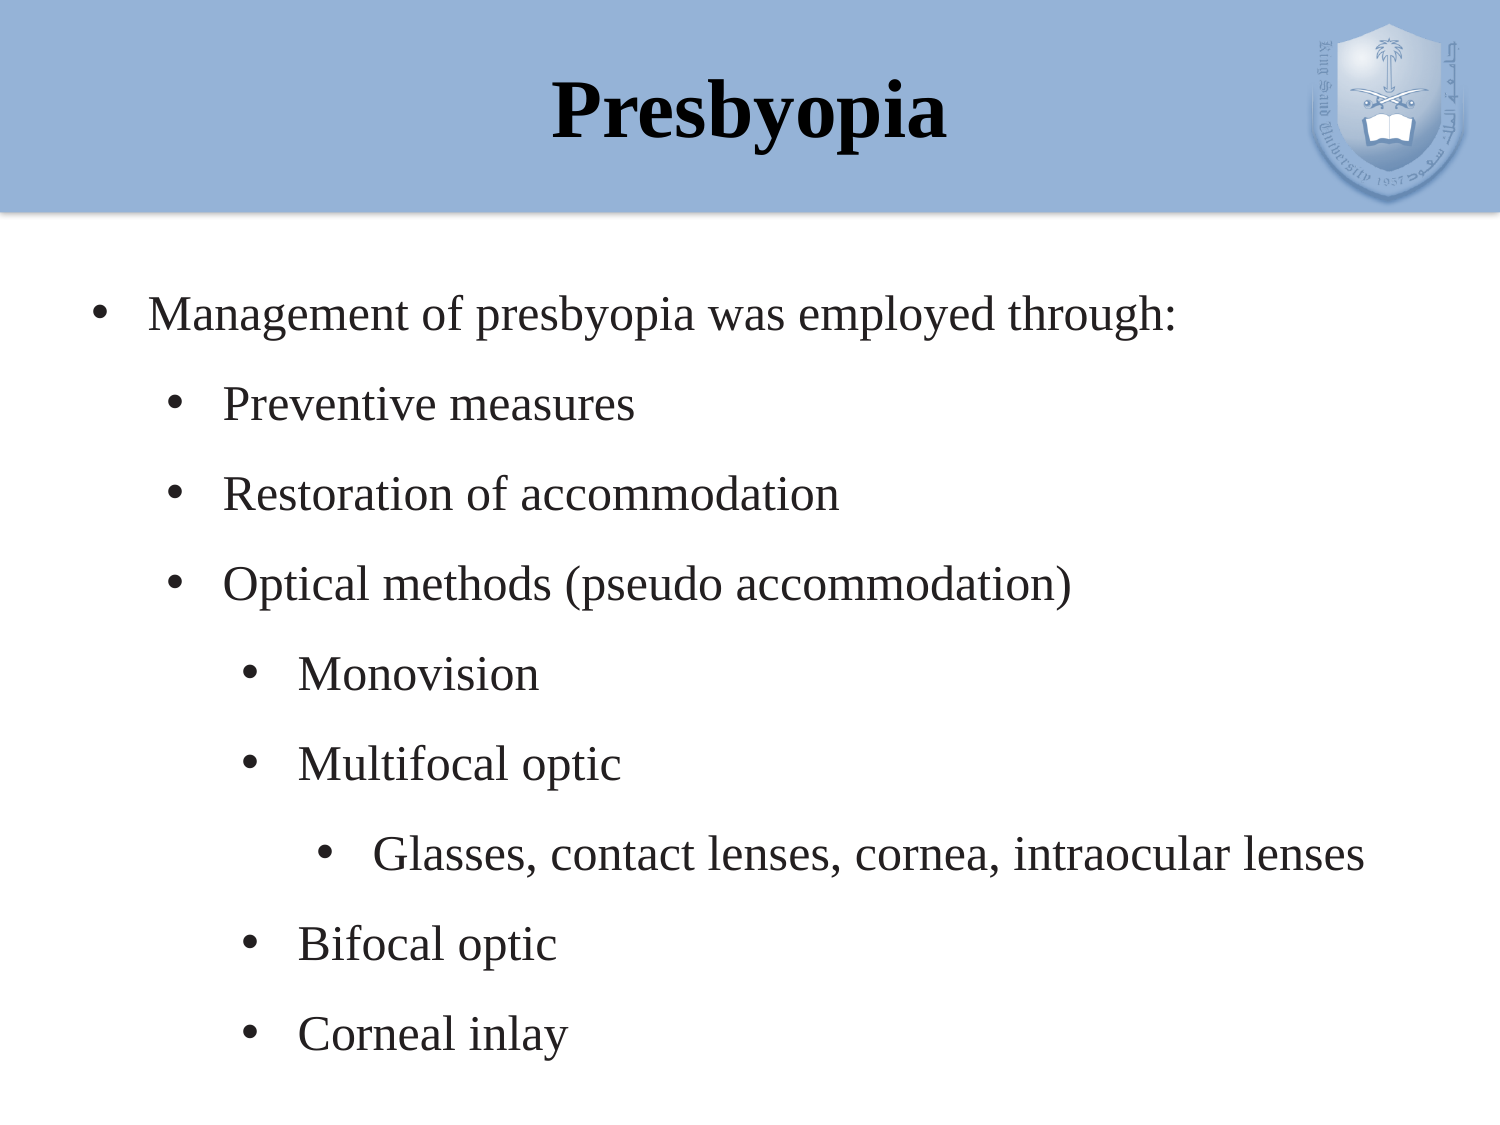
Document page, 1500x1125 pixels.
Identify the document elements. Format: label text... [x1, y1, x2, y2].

text_box [0, 0, 1500, 213]
text_box Management of presbyopia was employed through: Preventive measures Restoration of accommodation Optical methods (pseudo accommodation) Monovision Multifocal optic Glasses, contact lenses, cornea, intraocular lenses Bifocal optic Corneal inlay [76, 243, 1437, 1125]
title Presbyopia [75, 45, 1282, 163]
picture [1287, 12, 1488, 213]
